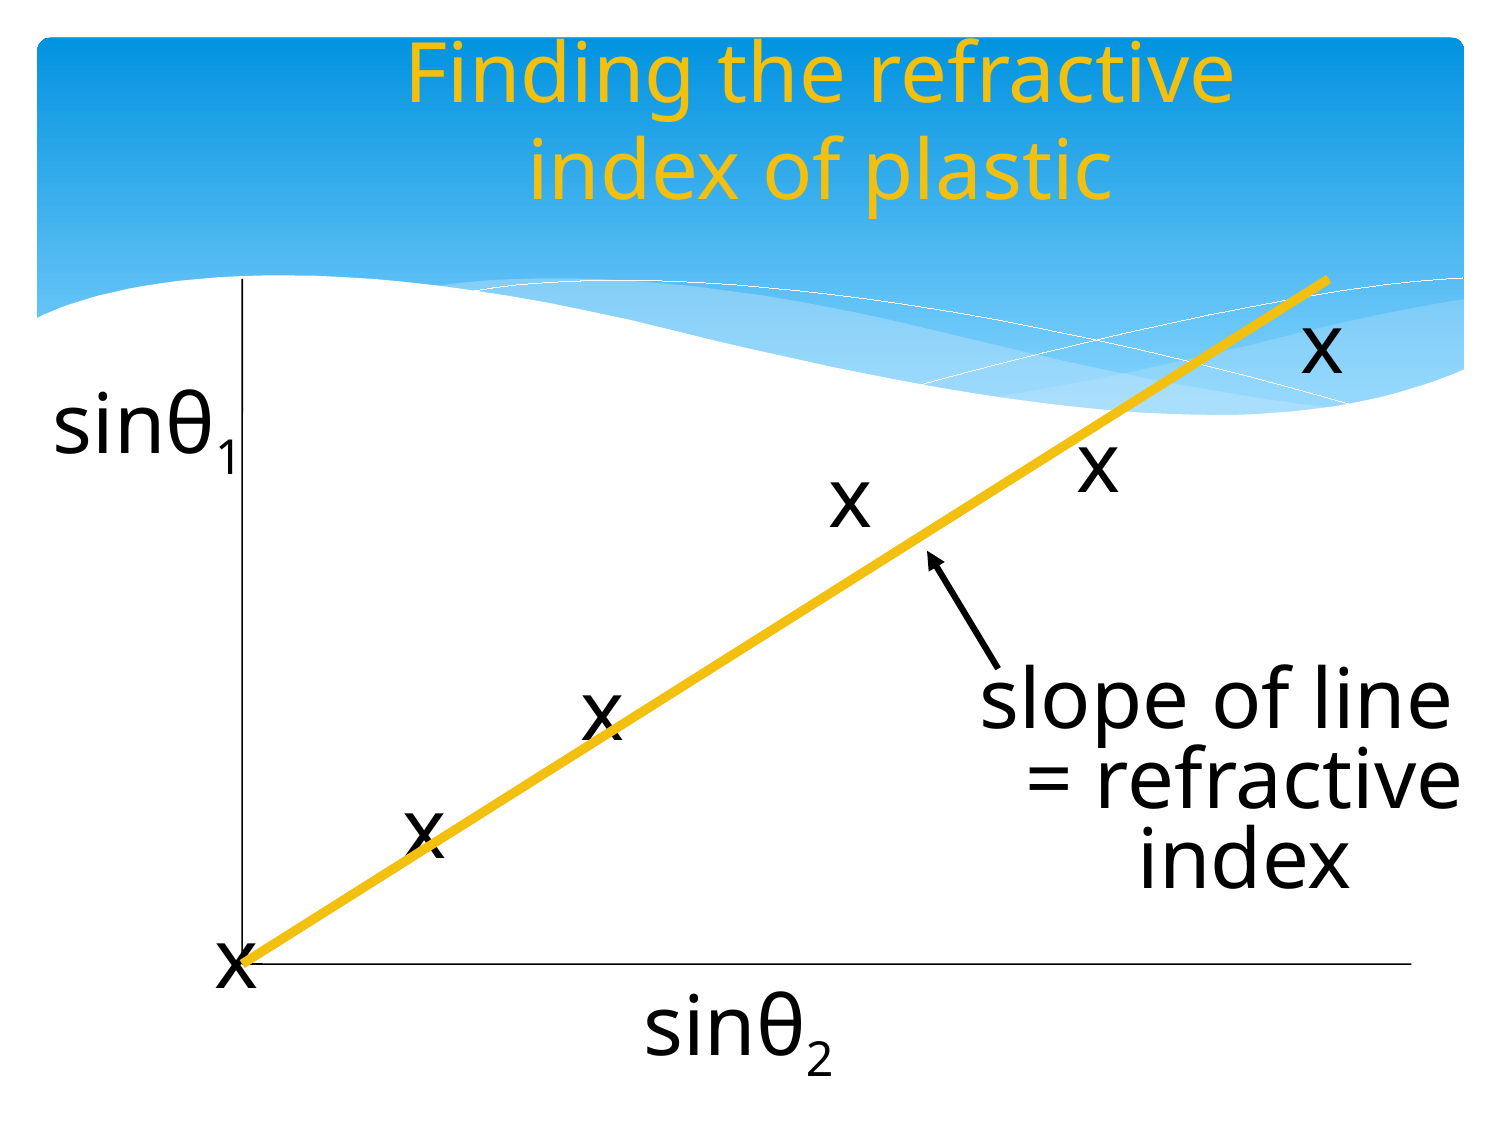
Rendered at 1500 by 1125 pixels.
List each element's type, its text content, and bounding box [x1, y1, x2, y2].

list Finding the refractive index of plastic [194, 31, 1447, 232]
text_box x [194, 916, 278, 988]
text_box x [1281, 302, 1365, 374]
text_box x [383, 786, 467, 858]
text_box x [809, 456, 892, 528]
text_box sinθ2 [608, 975, 869, 1094]
text_box x [1056, 420, 1140, 492]
text_box x [560, 668, 644, 740]
text_box [927, 550, 999, 669]
text_box sinθ1 [17, 373, 278, 492]
text_box slope of line = refractive index [950, 657, 1483, 917]
